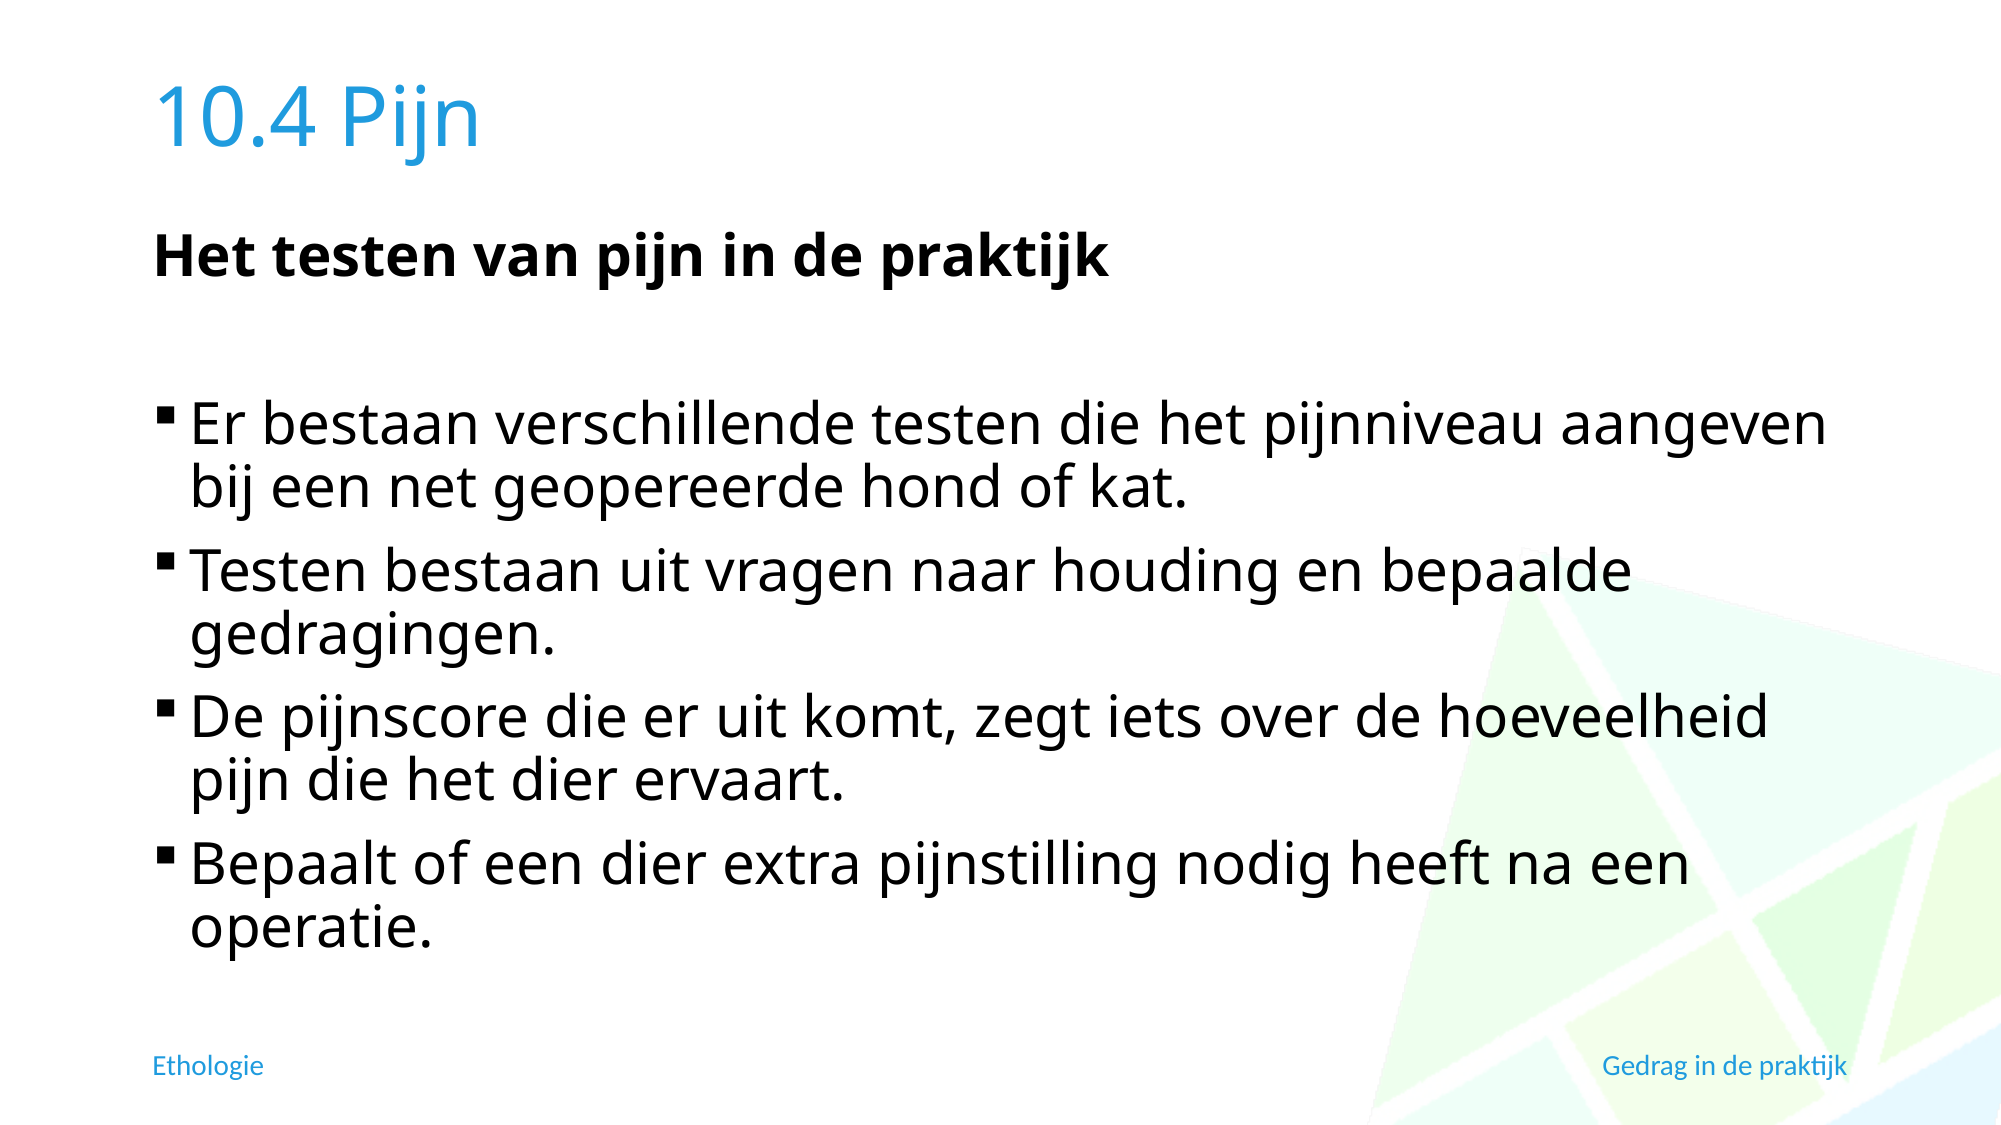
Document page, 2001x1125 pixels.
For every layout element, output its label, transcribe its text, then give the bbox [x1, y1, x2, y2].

title 10.4 Pijn [137, 59, 1863, 179]
list Ethologie [137, 1042, 588, 1103]
list Het testen van pijn in de praktijk Er bestaan verschillende testen die het pijnniveau aangeven bij een net geopereerde hond of kat. Testen bestaan uit vragen naar houding en bepaalde gedragingen. De pijnscore die er uit komt, zegt iets over de hoeveelheid pijn die het dier ervaart. Bepaalt of een dier extra pijnstilling nodig heeft na een operatie. [137, 219, 1863, 1014]
list Gedrag in de praktijk [1412, 1042, 1863, 1103]
